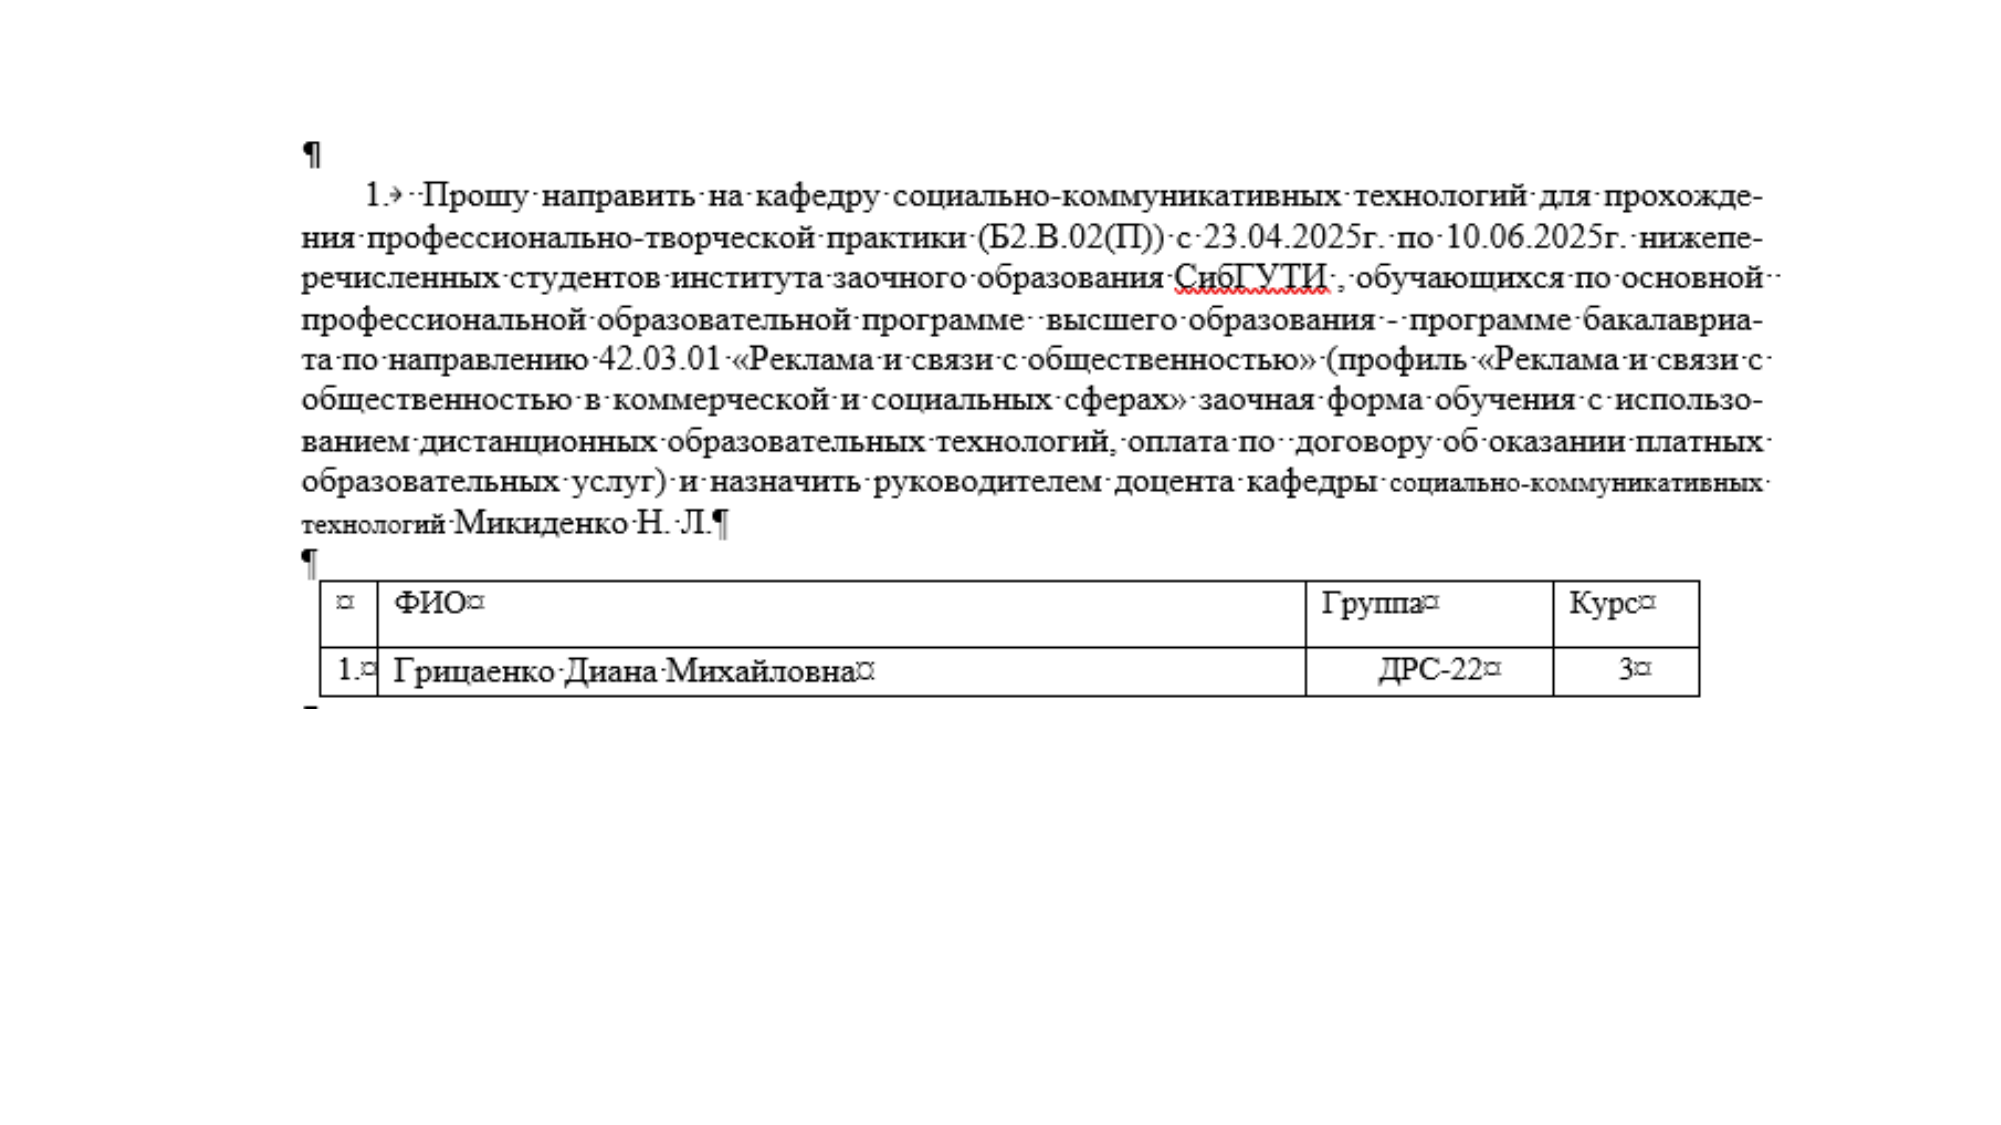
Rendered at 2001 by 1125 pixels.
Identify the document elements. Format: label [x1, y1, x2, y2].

picture [260, 140, 1805, 709]
